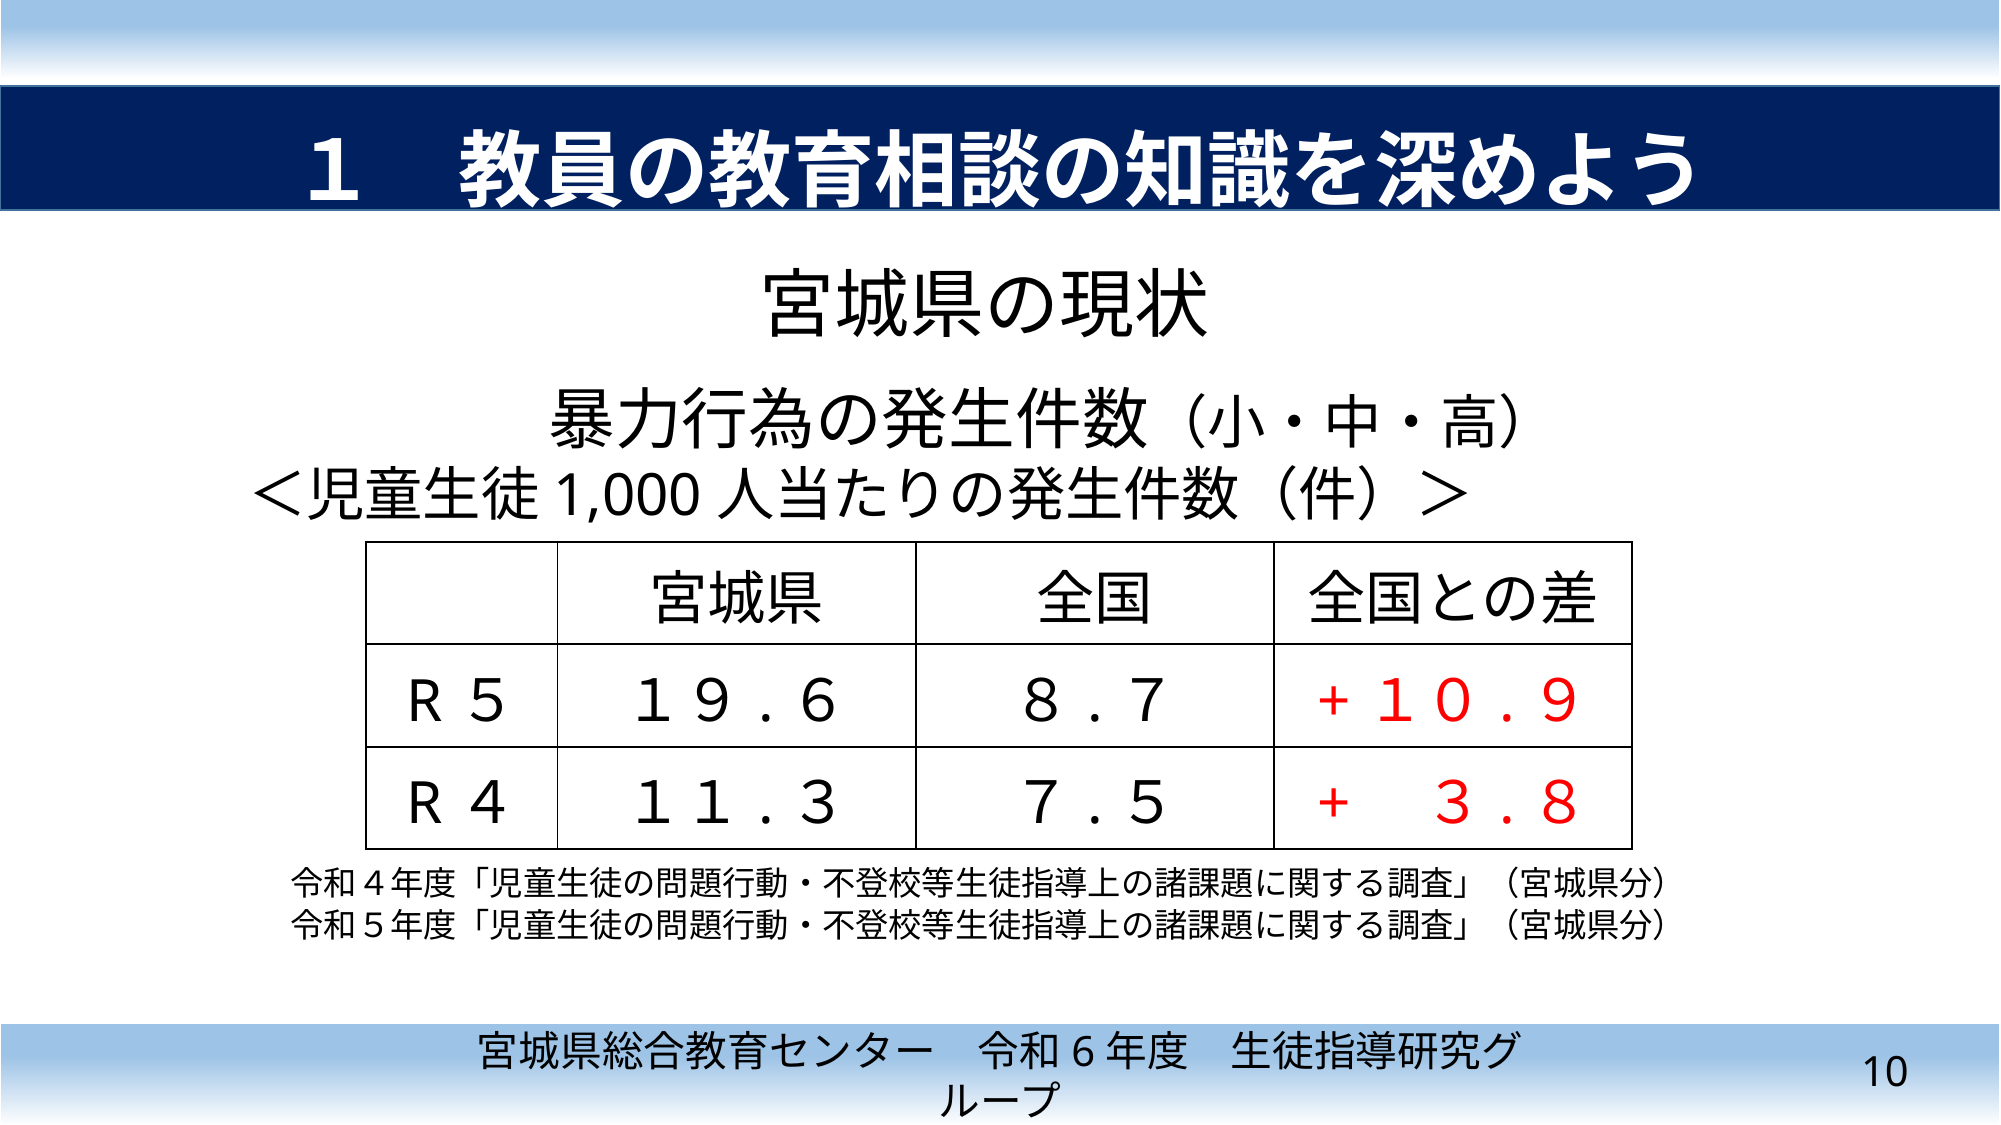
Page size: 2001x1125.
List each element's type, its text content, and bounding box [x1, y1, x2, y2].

text_box 令和４年度「児童生徒の問題行動・不登校等生徒指導上の諸課題に関する調査」（宮城県分） [275, 854, 1722, 910]
table_cell ７.５ [917, 748, 1273, 848]
table_cell R５ [367, 645, 557, 746]
slide_number 9 [1811, 1043, 1925, 1104]
text_box 宮城県の現状 [744, 248, 1256, 354]
table_header 全国との差 [1275, 543, 1631, 643]
table_cell + ３.８ [1275, 748, 1631, 848]
text_box [0, 85, 220, 211]
table_cell ８.７ [917, 645, 1273, 746]
table_cell R４ [367, 748, 557, 848]
table_header 全国 [917, 543, 1273, 643]
table_cell +１０.９ [1275, 645, 1631, 746]
text_box 暴力行為の発生件数（小・中・高） ＜児童生徒1,000人当たりの発生件数（件）＞ [222, 369, 1925, 534]
text_box 宮城県総合教育センター 令和6年度 生徒指導研究グループ [428, 1045, 1572, 1105]
text_box １ 教員の教育相談の知識を深めよう [220, 59, 1780, 224]
table_cell １１.３ [558, 748, 915, 848]
text_box 令和５年度「児童生徒の問題行動・不登校等生徒指導上の諸課題に関する調査」（宮城県分） [275, 896, 1737, 952]
table_cell １９.６ [558, 645, 915, 746]
table_header [367, 543, 557, 643]
text_box [1780, 85, 2000, 211]
table_header 宮城県 [558, 543, 915, 643]
